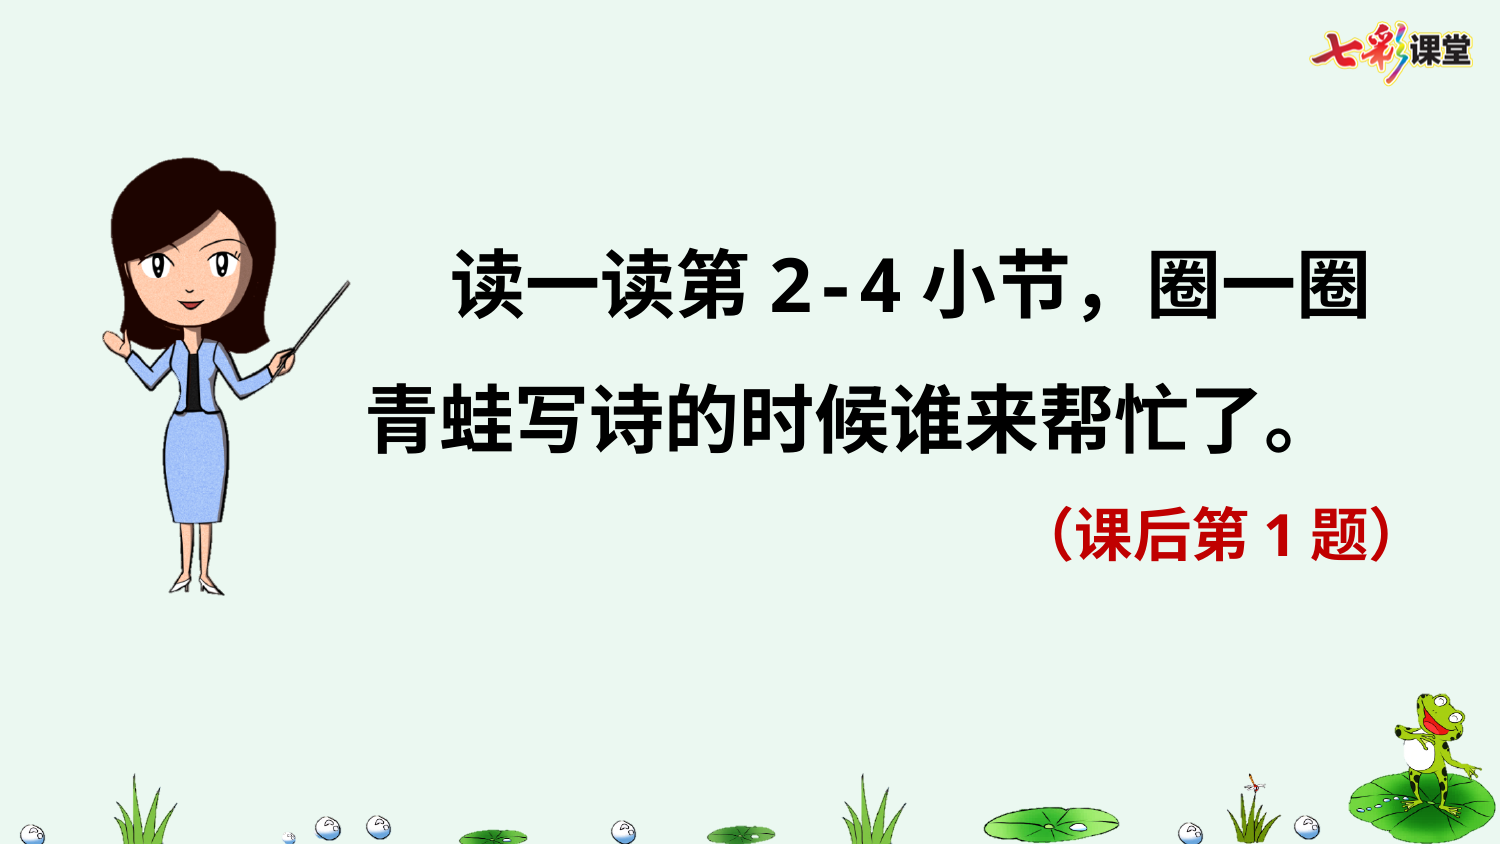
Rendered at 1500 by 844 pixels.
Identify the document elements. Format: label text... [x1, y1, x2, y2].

picture [1291, 811, 1325, 844]
picture [76, 150, 373, 598]
picture [1348, 669, 1500, 844]
picture [702, 820, 781, 844]
picture [832, 753, 924, 844]
picture [312, 812, 346, 844]
picture [1308, 20, 1475, 87]
picture [454, 824, 533, 844]
picture [104, 753, 195, 844]
picture [17, 820, 50, 844]
picture [1175, 818, 1208, 844]
picture [1222, 763, 1289, 844]
text_box 读一读第2-4小节，圈一圈青蛙写诗的时候谁来帮忙了。 （课后第1题） [373, 185, 1443, 576]
picture [363, 811, 396, 844]
picture [280, 829, 298, 844]
picture [974, 796, 1131, 844]
picture [608, 816, 641, 844]
